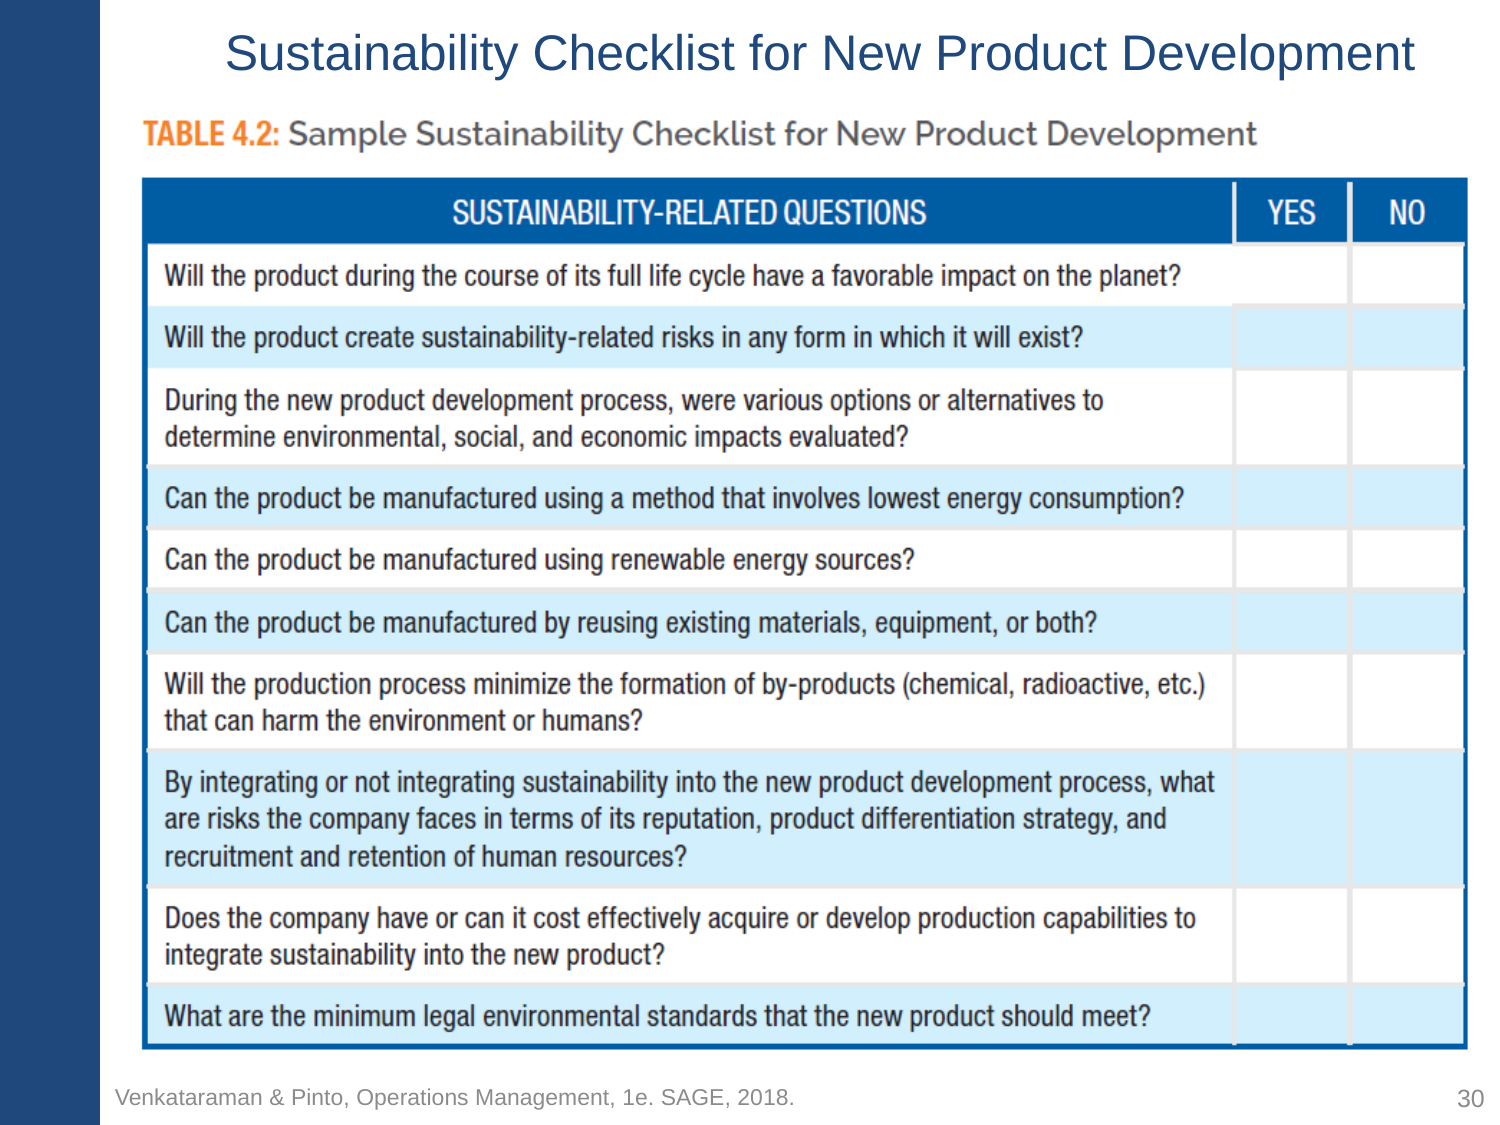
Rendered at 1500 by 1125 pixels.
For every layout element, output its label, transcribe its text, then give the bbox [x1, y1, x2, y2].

footer Venkataraman & Pinto, Operations Management, 1e. SAGE, 2018. [99, 1074, 1250, 1125]
slide_number 30 [1425, 1067, 1500, 1125]
picture [124, 112, 1488, 1079]
title Sustainability Checklist for New Product Development [189, 1, 1452, 100]
